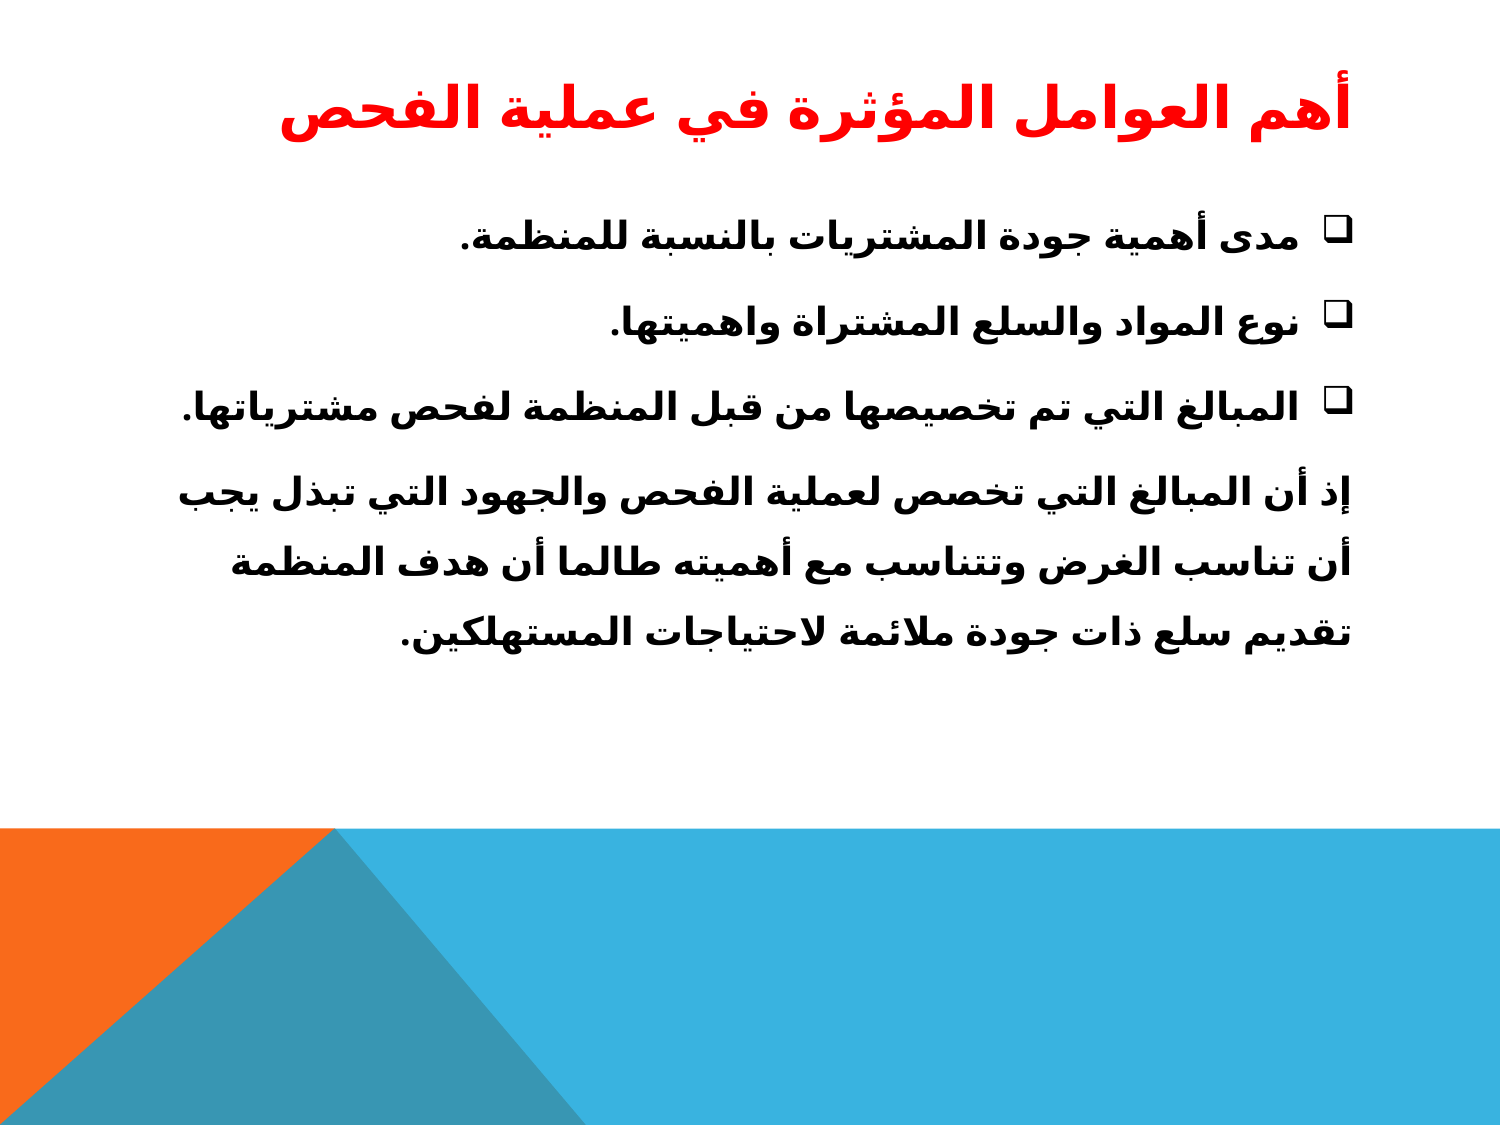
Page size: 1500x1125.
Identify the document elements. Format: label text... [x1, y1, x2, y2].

list مدى أهمية جودة المشتريات بالنسبة للمنظمة. نوع المواد والسلع المشتراة واهميتها. المبالغ التي تم تخصيصها من قبل المنظمة لفحص مشترياتها. إذ أن المبالغ التي تخصص لعملية الفحص والجهود التي تبذل يجب أن تناسب الغرض وتتناسب مع أهميته طالما أن هدف المنظمة تقديم سلع ذات جودة ملائمة لاحتياجات المستهلكين. [135, 180, 1369, 768]
title أهم العوامل المؤثرة في عملية الفحص [135, 60, 1369, 150]
